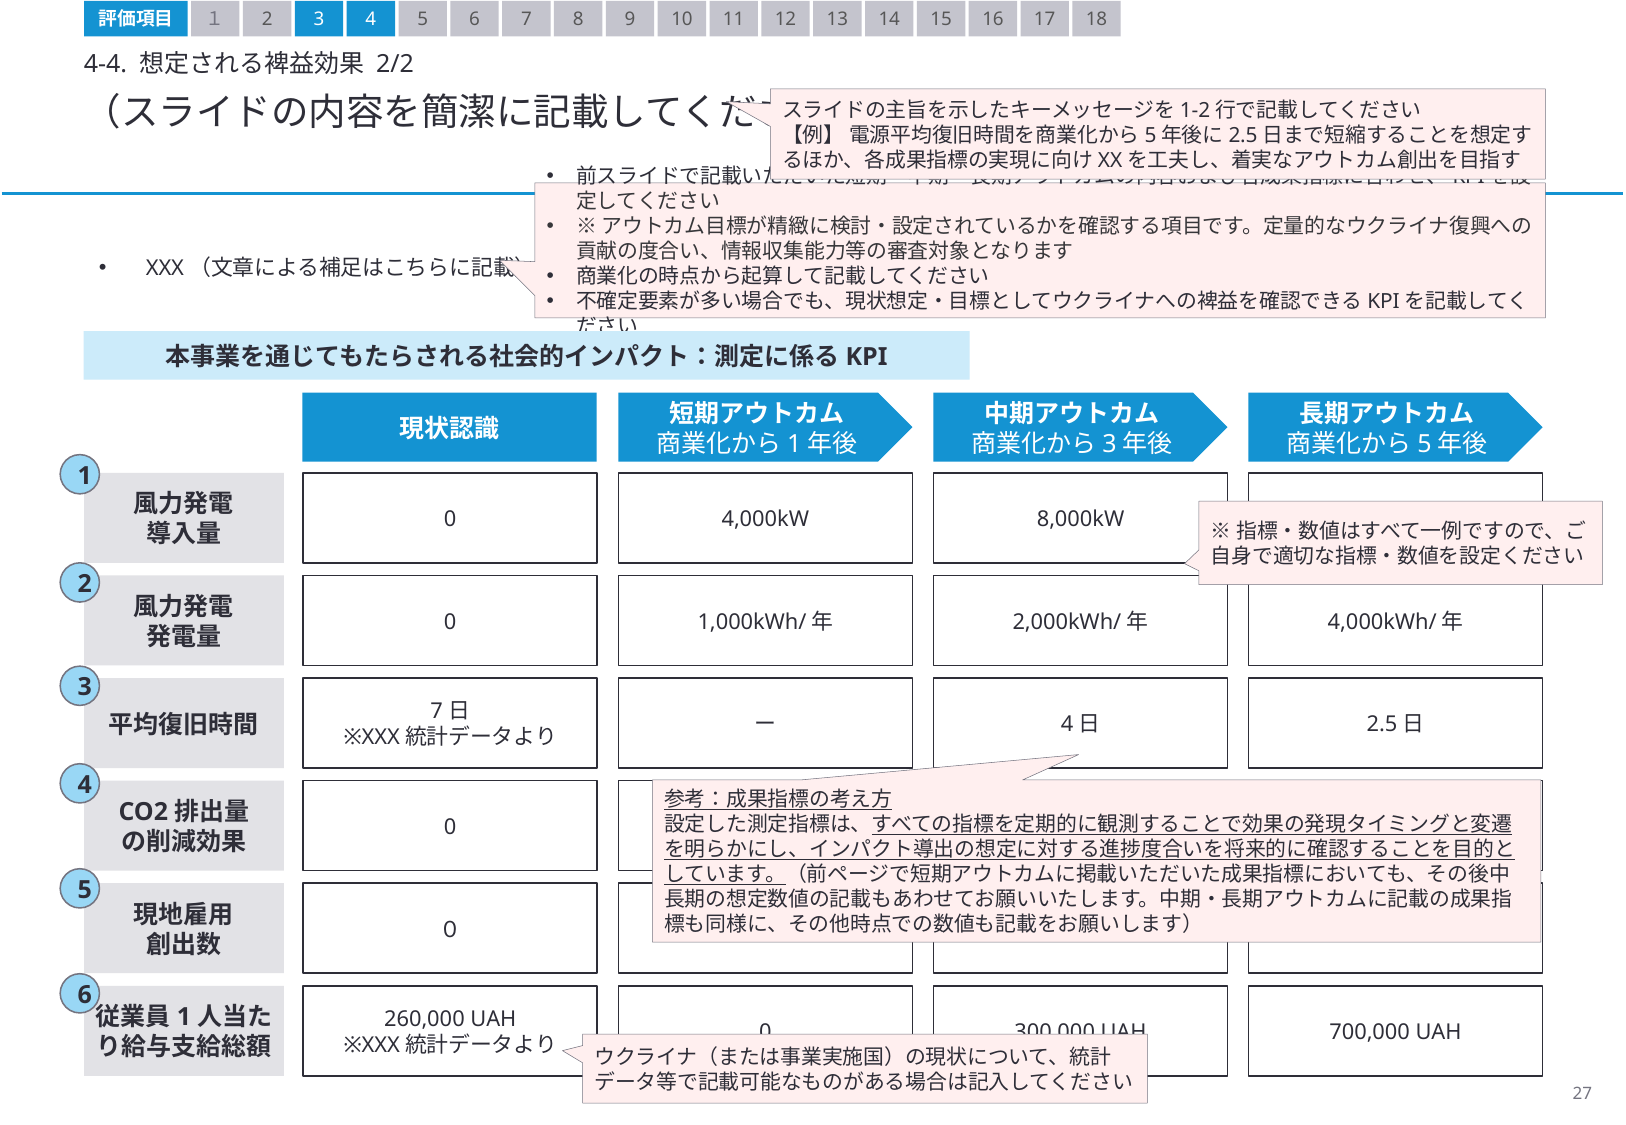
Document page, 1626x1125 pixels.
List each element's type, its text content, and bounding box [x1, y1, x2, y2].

text_box 6 [59, 972, 101, 1014]
text_box 従業員1人当たり給与支給総額 [83, 985, 285, 1077]
text_box 30人 [933, 943, 1228, 974]
text_box 0 [302, 780, 598, 872]
text_box 0 [302, 575, 598, 666]
text_box 1,000kWh/年 [617, 575, 913, 666]
text_box 5 [59, 867, 101, 909]
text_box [83, 0, 1122, 37]
text_box 本事業を通じてもたらされる社会的インパクト：測定に係るKPI [83, 330, 970, 380]
text_box 2 [59, 561, 101, 603]
text_box 2.5日 [1248, 677, 1543, 769]
text_box 中期アウトカム 商業化から3年後 [932, 391, 1229, 463]
text_box 4日 [933, 677, 1228, 769]
text_box 長期アウトカム 商業化から5年後 [1247, 391, 1544, 463]
text_box 4,000kW [617, 472, 913, 564]
list 4-4. 想定される裨益効果 2/2 [84, 40, 1543, 82]
text_box 7日 ※XXX統計データより [302, 677, 598, 769]
text_box スライドの主旨を示したキーメッセージを1-2行で記載してください 【例】 電源平均復旧時間を商業化から5年後に2.5日まで短縮することを想定するほか、各成果指標の実現に向けXXを工夫し、着実なアウトカム創出を目指す [725, 87, 1547, 180]
text_box ※指標・数値はすべて一例ですので、ご自身で適切な指標・数値を設定ください [1183, 500, 1604, 586]
text_box 300,000 UAH [933, 985, 1228, 1077]
text_box 2,000kWh/年 [933, 575, 1228, 666]
text_box 0 [617, 780, 651, 872]
text_box 参考：成果指標の考え方 設定した測定指標は、すべての指標を定期的に観測することで効果の発現タイミングと変遷を明らかにし、インパクト導出の想定に対する進捗度合いを将来的に確認することを目的としています。（前ページで短期アウトカムに掲載いただいた成果指標においても、その後中長期の想定数値の記載もあわせてお願いいたします。中期・長期アウトカムに記載の成果指標も同様に、その他時点での数値も記載をお願いします） [651, 753, 1542, 943]
text_box 現地雇用 創出数 [83, 882, 285, 974]
text_box 100人 [1248, 882, 1543, 974]
text_box ０ [302, 882, 598, 974]
text_box ウクライナ（または事業実施国）の現状について、統計データ等で記載可能なものがある場合は記入してください [561, 1033, 1149, 1104]
text_box CO2排出量 の削減効果 [83, 780, 285, 872]
text_box 260,000 UAH ※XXX統計データより [302, 985, 598, 1077]
text_box 4 [59, 762, 101, 804]
text_box 短期アウトカム 商業化から1年後 [617, 391, 914, 463]
text_box 平均復旧時間 [83, 677, 285, 769]
text_box 16,000kW [1248, 472, 1543, 500]
text_box 前スライドで記載いただいた短期・中期・長期アウトカムの内容および各成果指標に合わせ、KPIを設定してください ※アウトカム目標が精緻に検討・設定されているかを確認する項目です。定量的なウクライナ復興への貢献の度合い、情報収集能力等の審査対象となります 商業化の時点から起算して記載してください 不確定要素が多い場合でも、現状想定・目標としてウクライナへの裨益を確認できるKPIを記載してください [498, 182, 1547, 319]
text_box 0 [302, 472, 598, 564]
text_box 700,000 UAH [1248, 985, 1543, 1077]
text_box 0 [617, 882, 913, 974]
text_box 現状認識 [302, 392, 597, 462]
text_box 風力発電 導入量 [83, 472, 285, 564]
text_box 0 [617, 985, 913, 1033]
text_box ー [617, 677, 913, 769]
list （スライドの内容を簡潔に記載してください） [84, 83, 1543, 183]
text_box 4,000kWh/年 [1248, 586, 1543, 666]
text_box XXX（文章による補足はこちらに記載） [83, 245, 1543, 330]
text_box 風力発電 発電量 [83, 575, 285, 666]
text_box 8,000kW [933, 472, 1228, 564]
text_box 3 [59, 665, 101, 707]
text_box 1 [59, 453, 101, 495]
